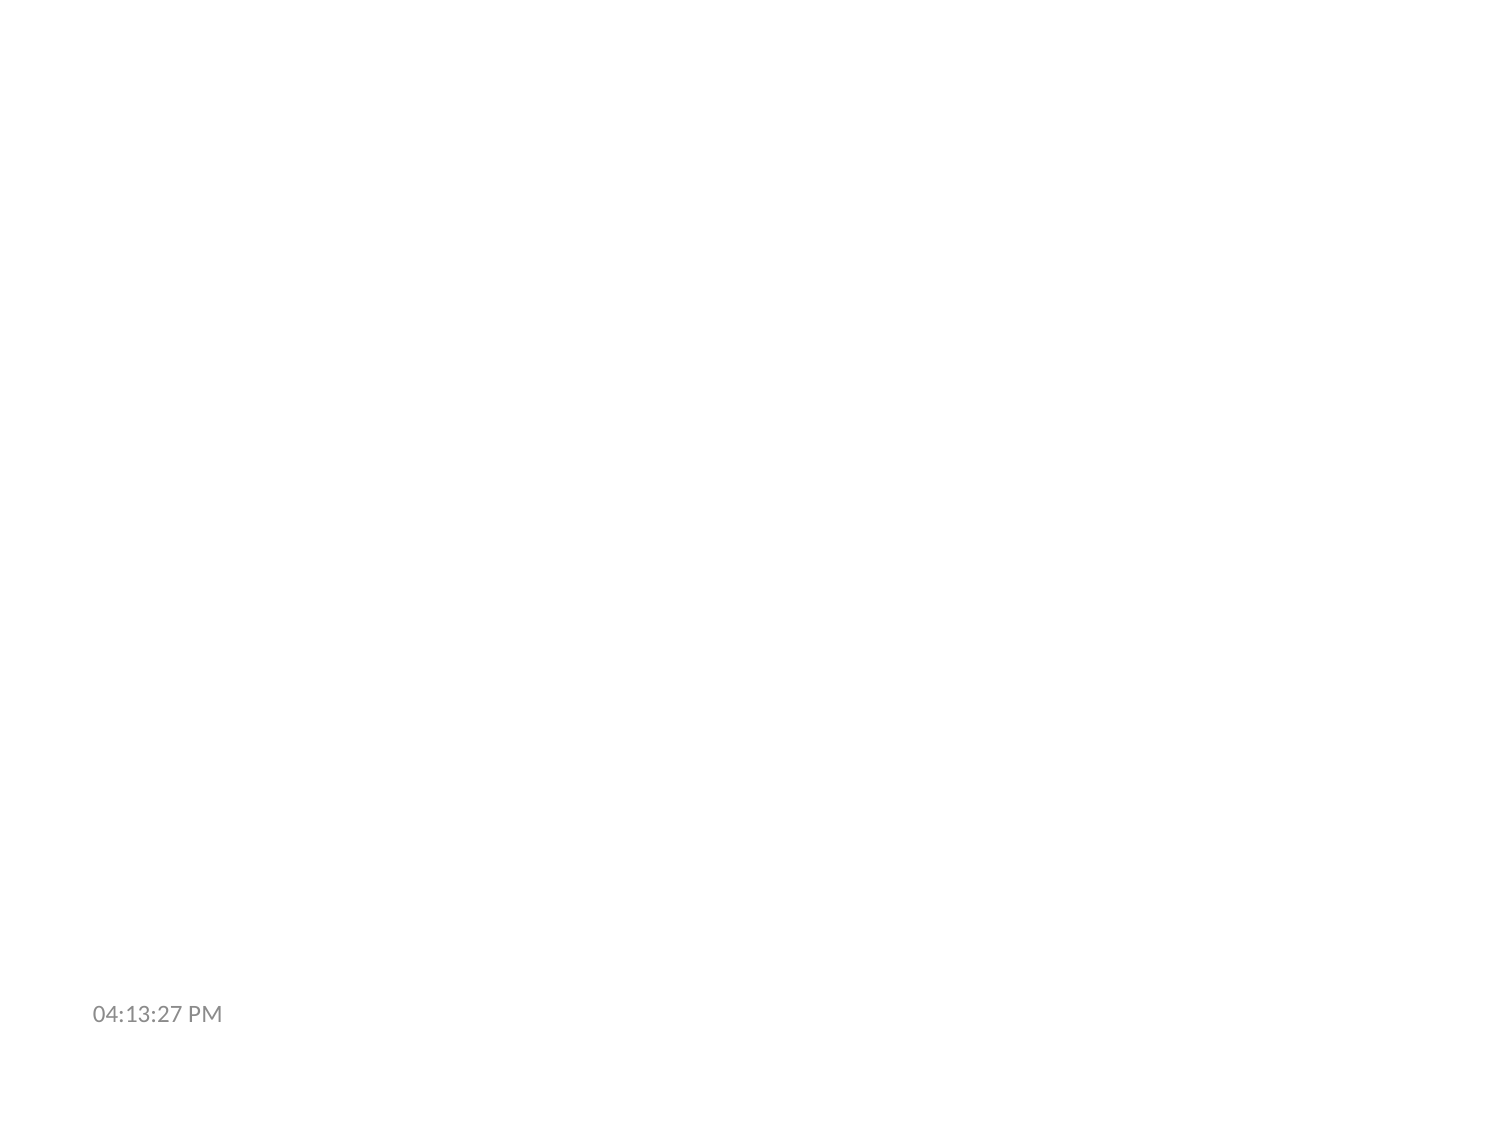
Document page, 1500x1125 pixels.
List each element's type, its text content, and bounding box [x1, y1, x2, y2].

text_box 3:35:09 PM [77, 982, 428, 1043]
